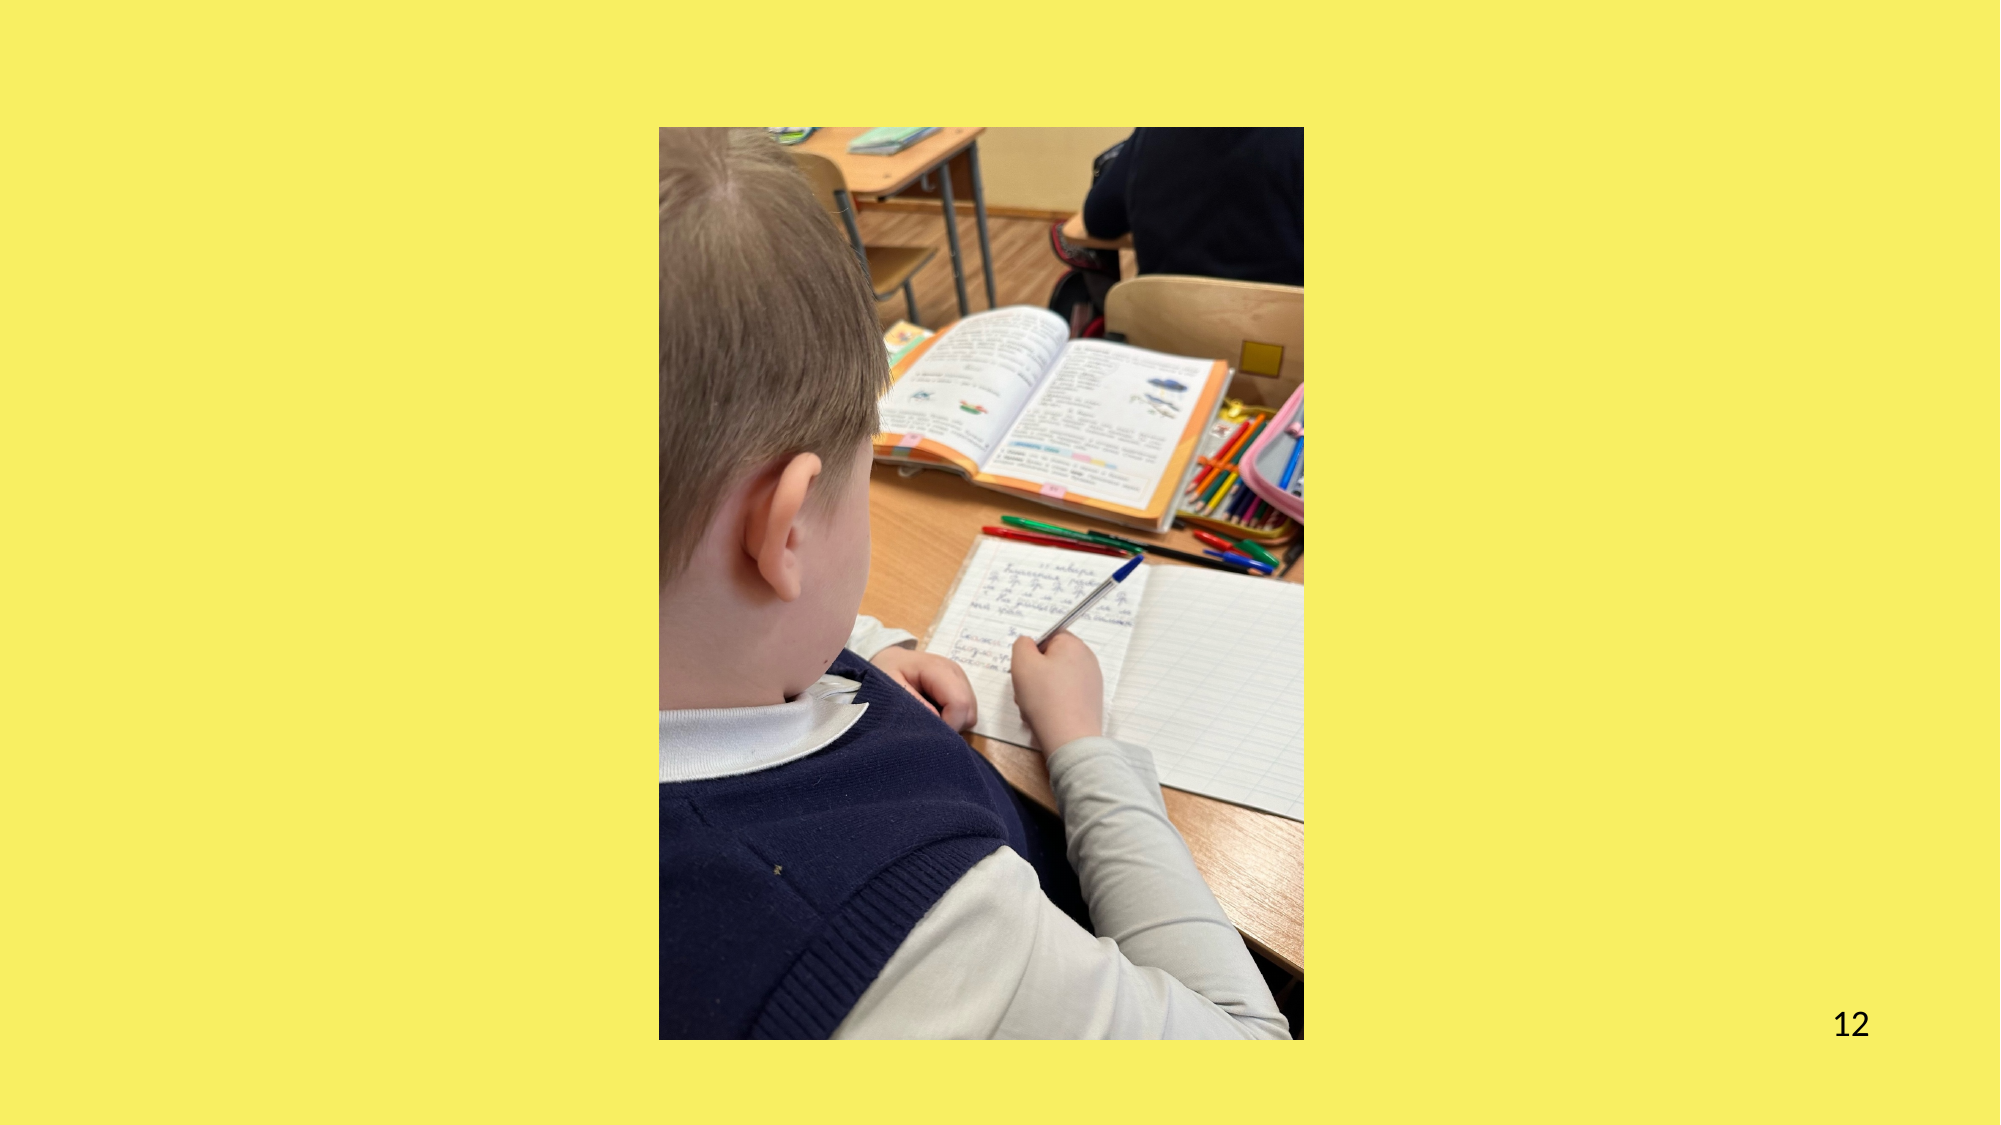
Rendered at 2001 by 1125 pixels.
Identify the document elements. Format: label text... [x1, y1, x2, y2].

text_box 12 [1776, 991, 1925, 1052]
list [659, 127, 1304, 1040]
